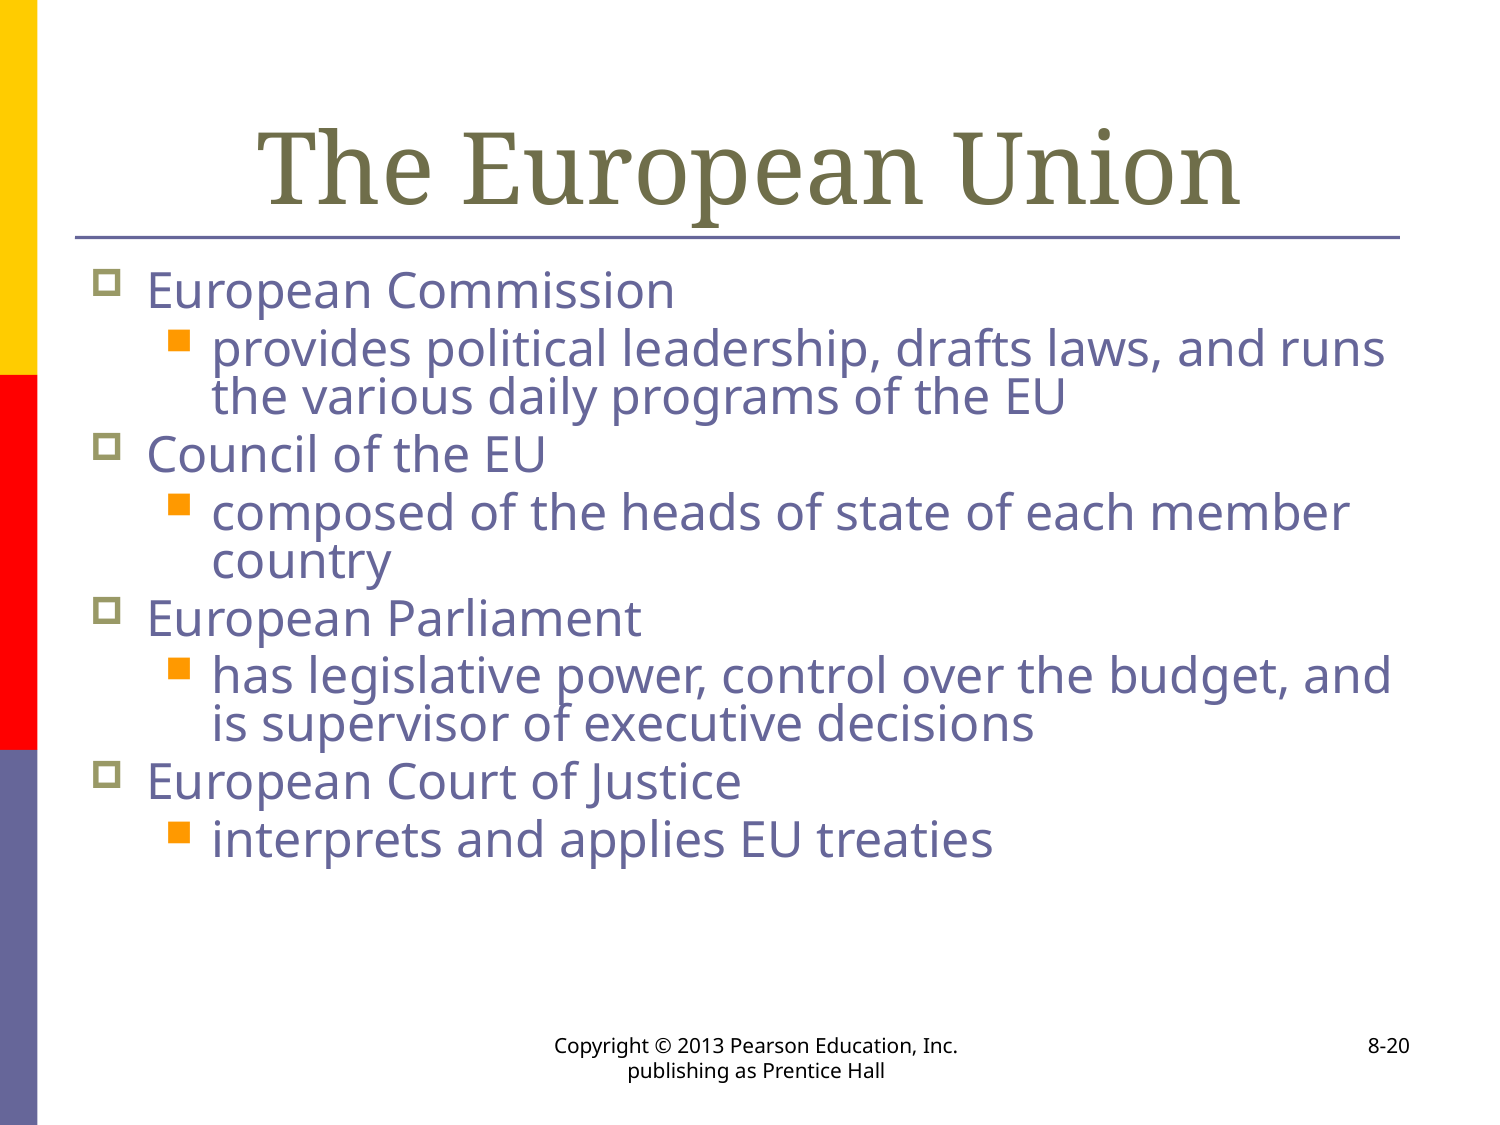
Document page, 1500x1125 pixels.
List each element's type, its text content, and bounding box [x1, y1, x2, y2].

list European Commission provides political leadership, drafts laws, and runs the various daily programs of the EU Council of the EU composed of the heads of state of each member country European Parliament has legislative power, control over the budget, and is supervisor of executive decisions European Court of Justice interprets and applies EU treaties [75, 262, 1425, 1006]
title The European Union [75, 45, 1425, 233]
footer Copyright © 2013 Pearson Education, Inc. publishing as Prentice Hall [500, 1025, 1013, 1100]
slide_number 8-20 [1074, 1025, 1425, 1100]
